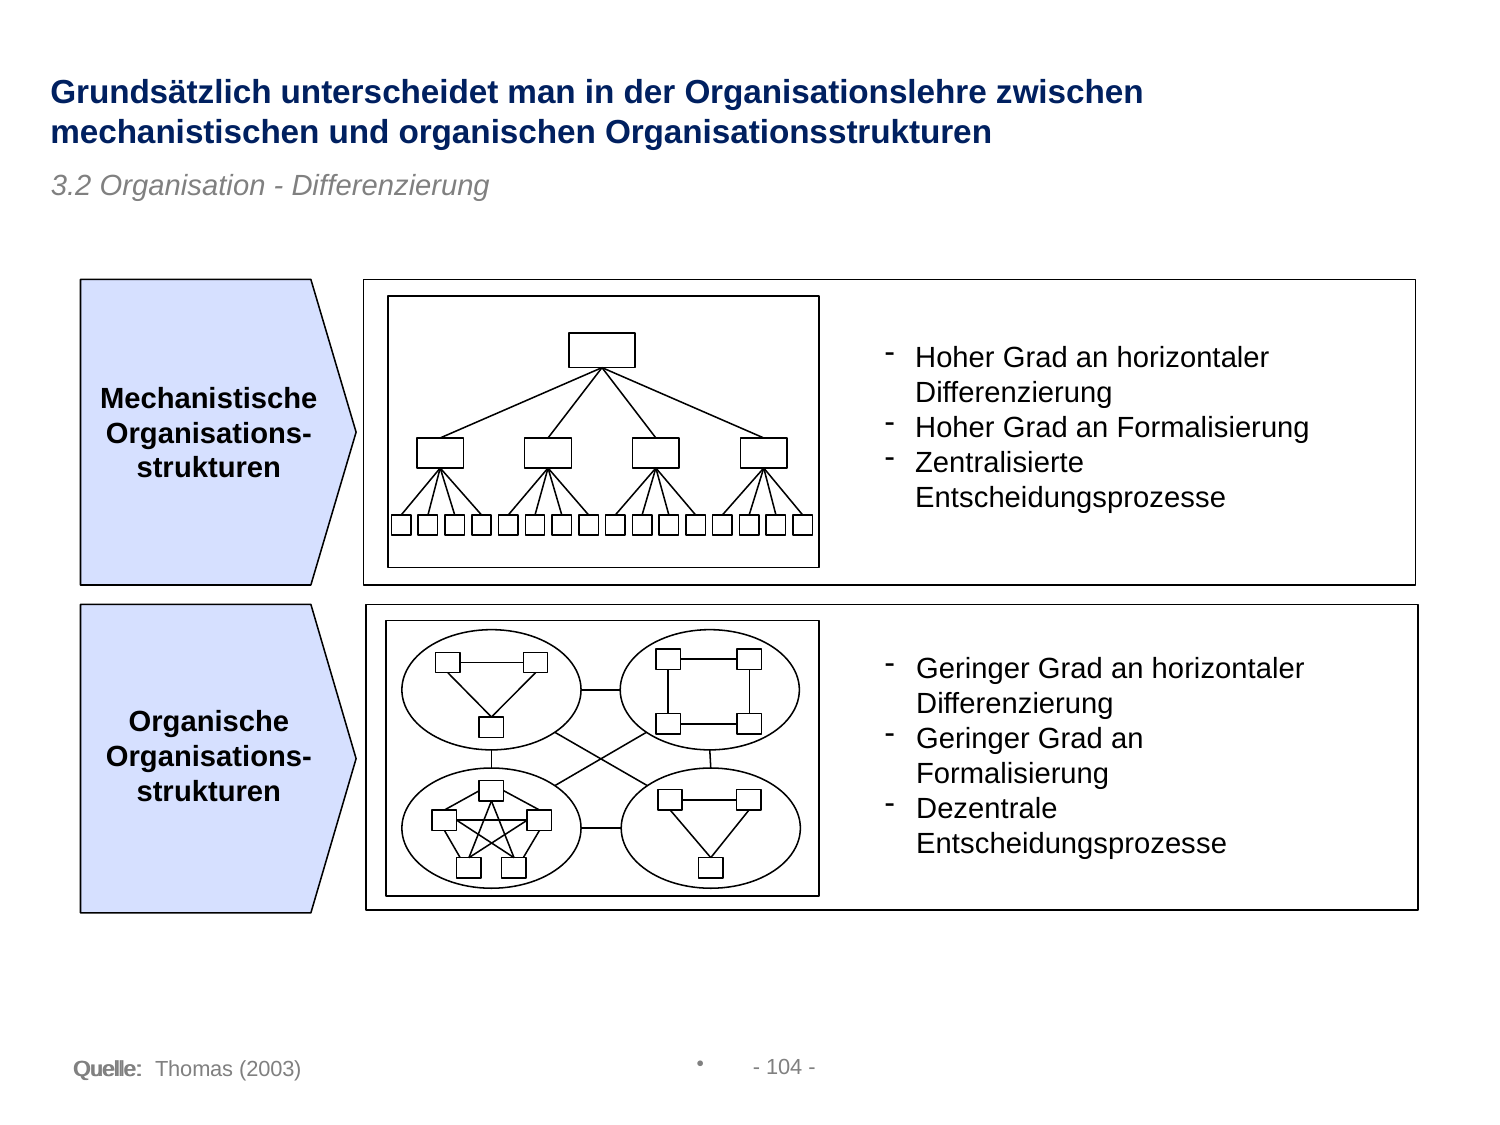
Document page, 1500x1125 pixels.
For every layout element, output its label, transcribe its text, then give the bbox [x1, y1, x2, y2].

slide_number - 104 - [599, 1045, 913, 1093]
text_box Mechanistische Organisations-strukturen [60, 371, 358, 492]
text_box Quelle: Thomas (2003) [59, 1046, 317, 1088]
text_box Hoher Grad an horizontaler Differenzierung Hoher Grad an Formalisierung Zentralisierte Entscheidungsprozesse [869, 330, 1412, 521]
text_box Grundsätzlich unterscheidet man in der Organisationslehre zwischen mechanistischen und organischen Organisationsstrukturen [35, 63, 1433, 158]
text_box [80, 815, 340, 913]
text_box Geringer Grad an horizontaler Differenzierung Geringer Grad an Formalisierung Dezentrale Entscheidungsprozesse [869, 641, 1340, 867]
text_box [366, 604, 1419, 910]
text_box [80, 604, 338, 695]
text_box [363, 279, 1416, 585]
text_box Organische Organisations-strukturen [40, 695, 377, 815]
text_box [80, 279, 338, 371]
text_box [387, 295, 820, 568]
text_box 3.2 Organisation - Differenzierung [36, 159, 506, 209]
text_box [80, 492, 339, 586]
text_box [385, 620, 820, 897]
